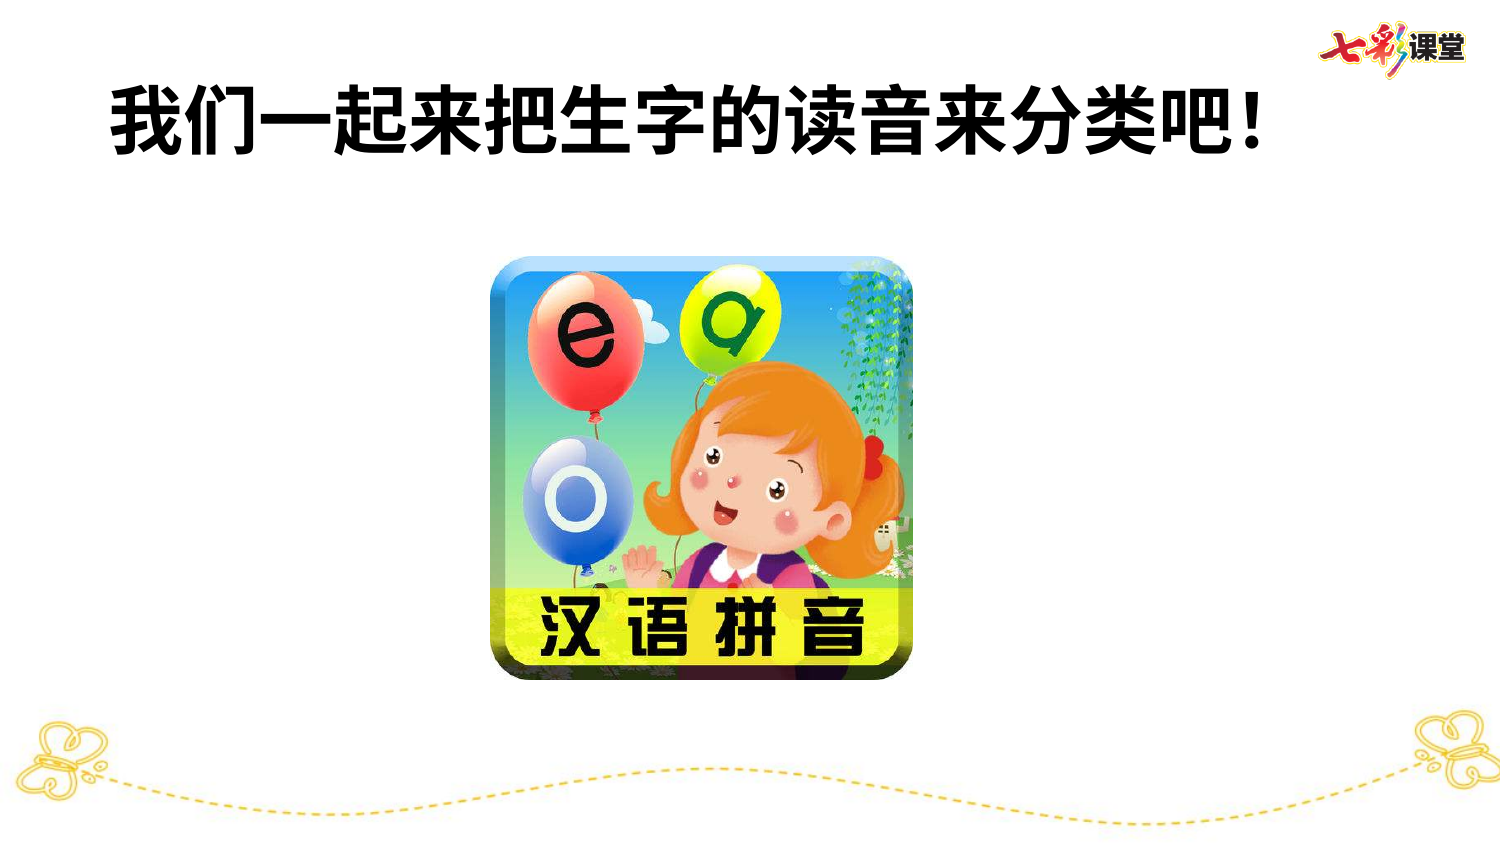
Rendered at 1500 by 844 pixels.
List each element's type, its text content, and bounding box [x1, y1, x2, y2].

list 我们一起来把生字的读音来分类吧！ [96, 67, 1448, 171]
picture [0, 0, 1500, 844]
